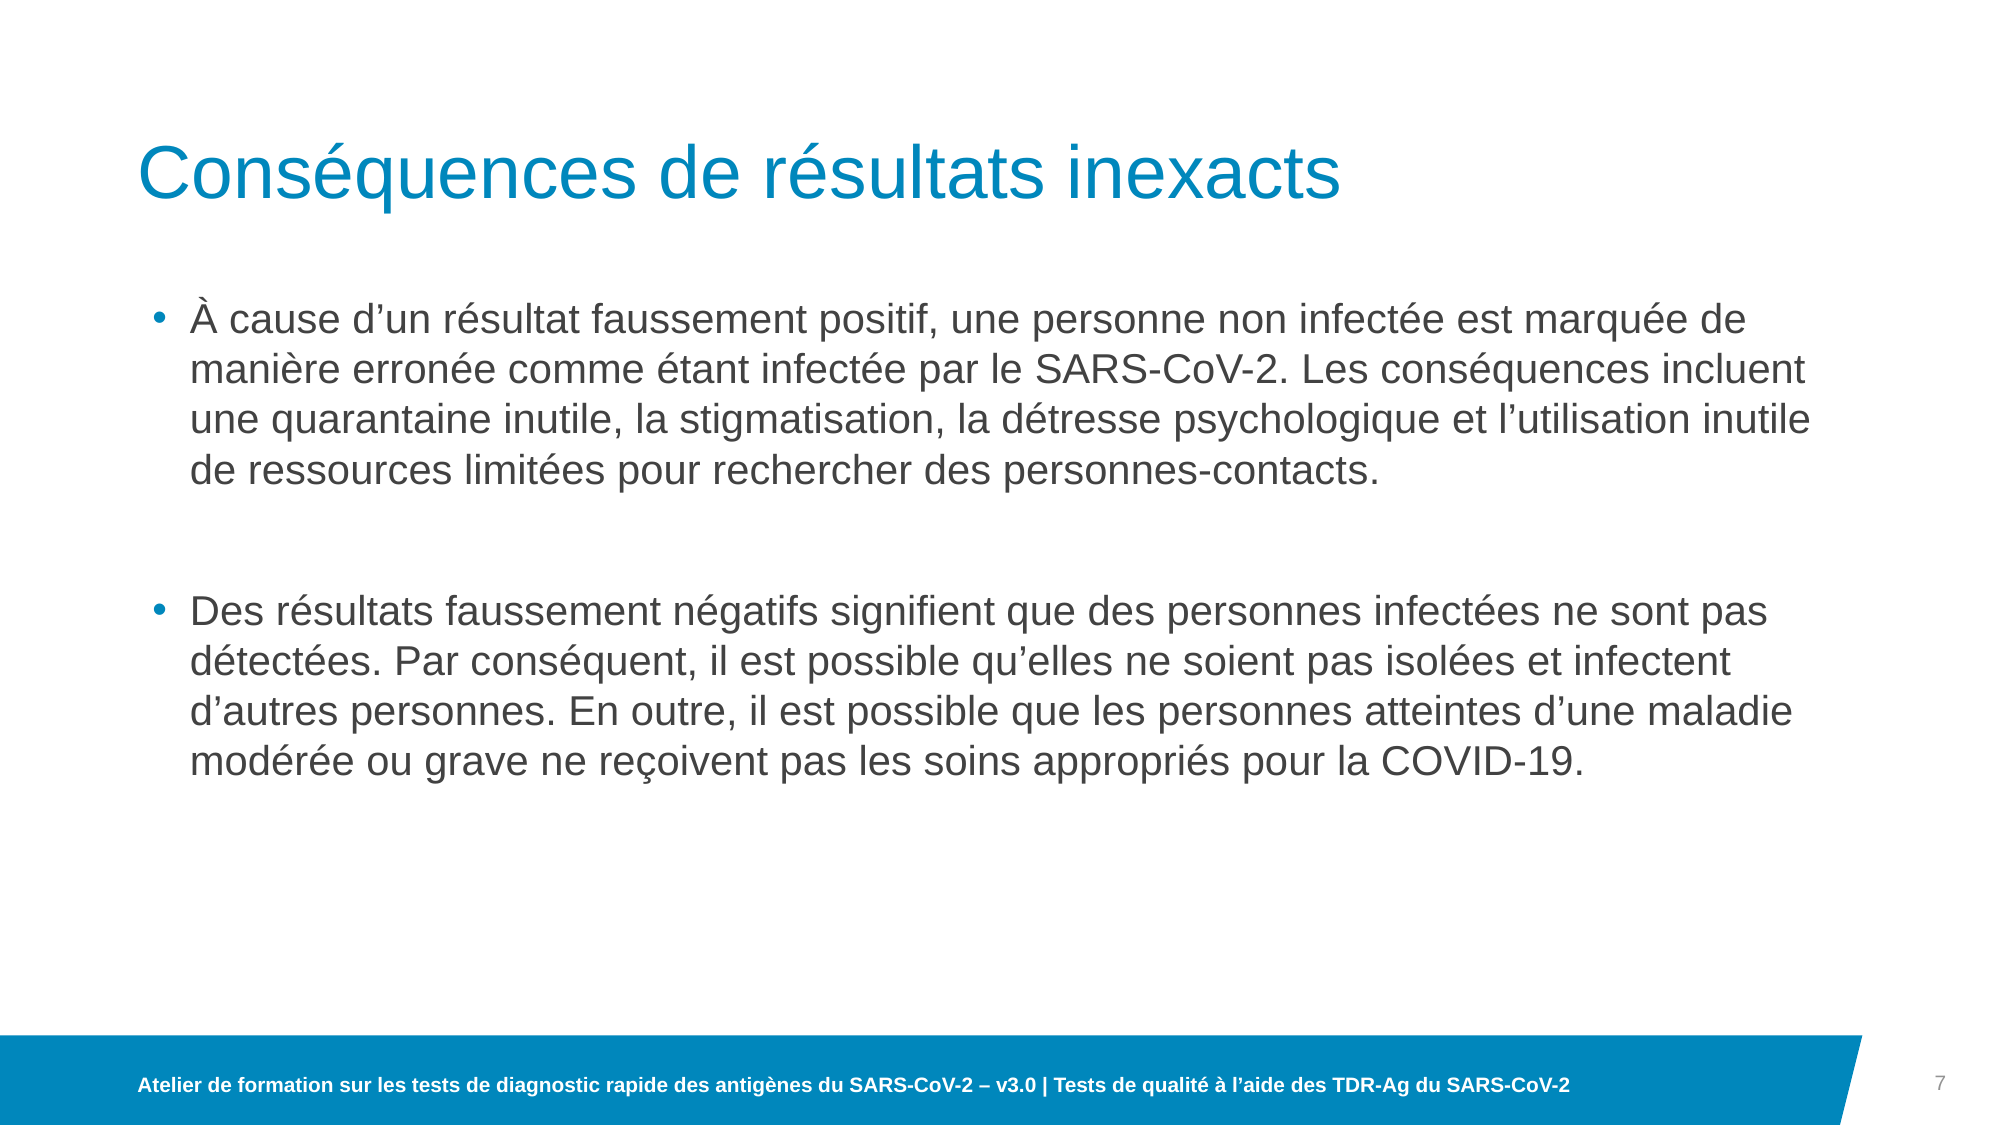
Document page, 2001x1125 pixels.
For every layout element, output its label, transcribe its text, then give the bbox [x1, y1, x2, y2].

slide_number 7 [1862, 1035, 1947, 1125]
list À cause d’un résultat faussement positif, une personne non infectée est marquée de manière erronée comme étant infectée par le SARS-CoV-2. Les conséquences incluent une quarantaine inutile, la stigmatisation, la détresse psychologique et l’utilisation inutile de ressources limitées pour rechercher des personnes-contacts. Des résultats faussement négatifs signifient que des personnes infectées ne sont pas détectées. Par conséquent, il est possible qu’elles ne soient pas isolées et infectent d’autres personnes. En outre, il est possible que les personnes atteintes d’une maladie modérée ou grave ne reçoivent pas les soins appropriés pour la COVID-19. [137, 284, 1863, 1014]
title Conséquences de résultats inexacts [137, 59, 1863, 215]
footer Atelier de formation sur les tests de diagnostic rapide des antigènes du SARS-CoV-2 – v3.0 | Tests de qualité à l’aide des TDR-Ag du SARS-CoV-2 [137, 1042, 1734, 1125]
